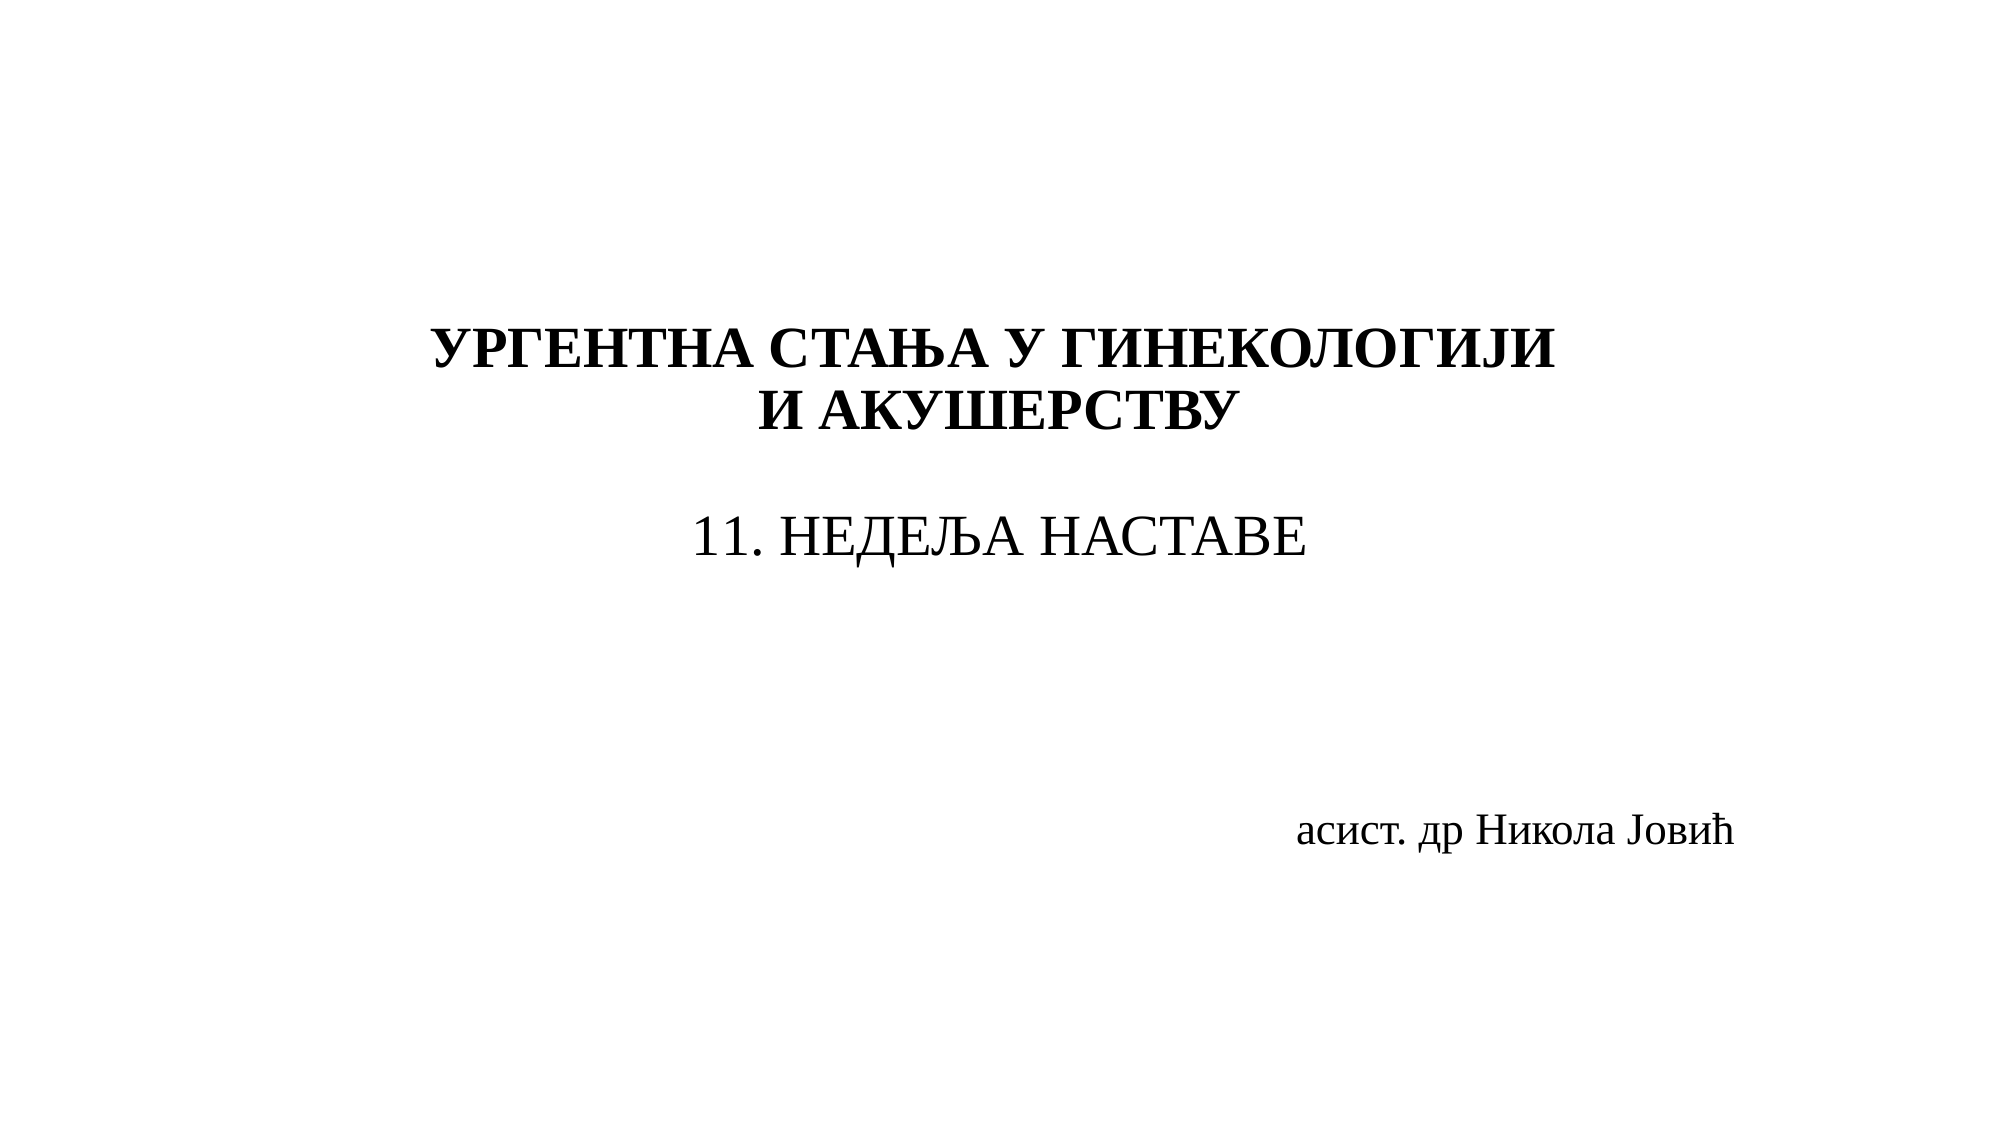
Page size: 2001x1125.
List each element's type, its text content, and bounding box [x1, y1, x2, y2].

title УРГЕНТНА СТАЊА У ГИНЕКОЛОГИЈИ И АКУШЕРСТВУ 11. НЕДЕЉА НАСТАВЕ [249, 184, 1750, 576]
subtitle асист. др Никола Јовић [249, 590, 1750, 863]
